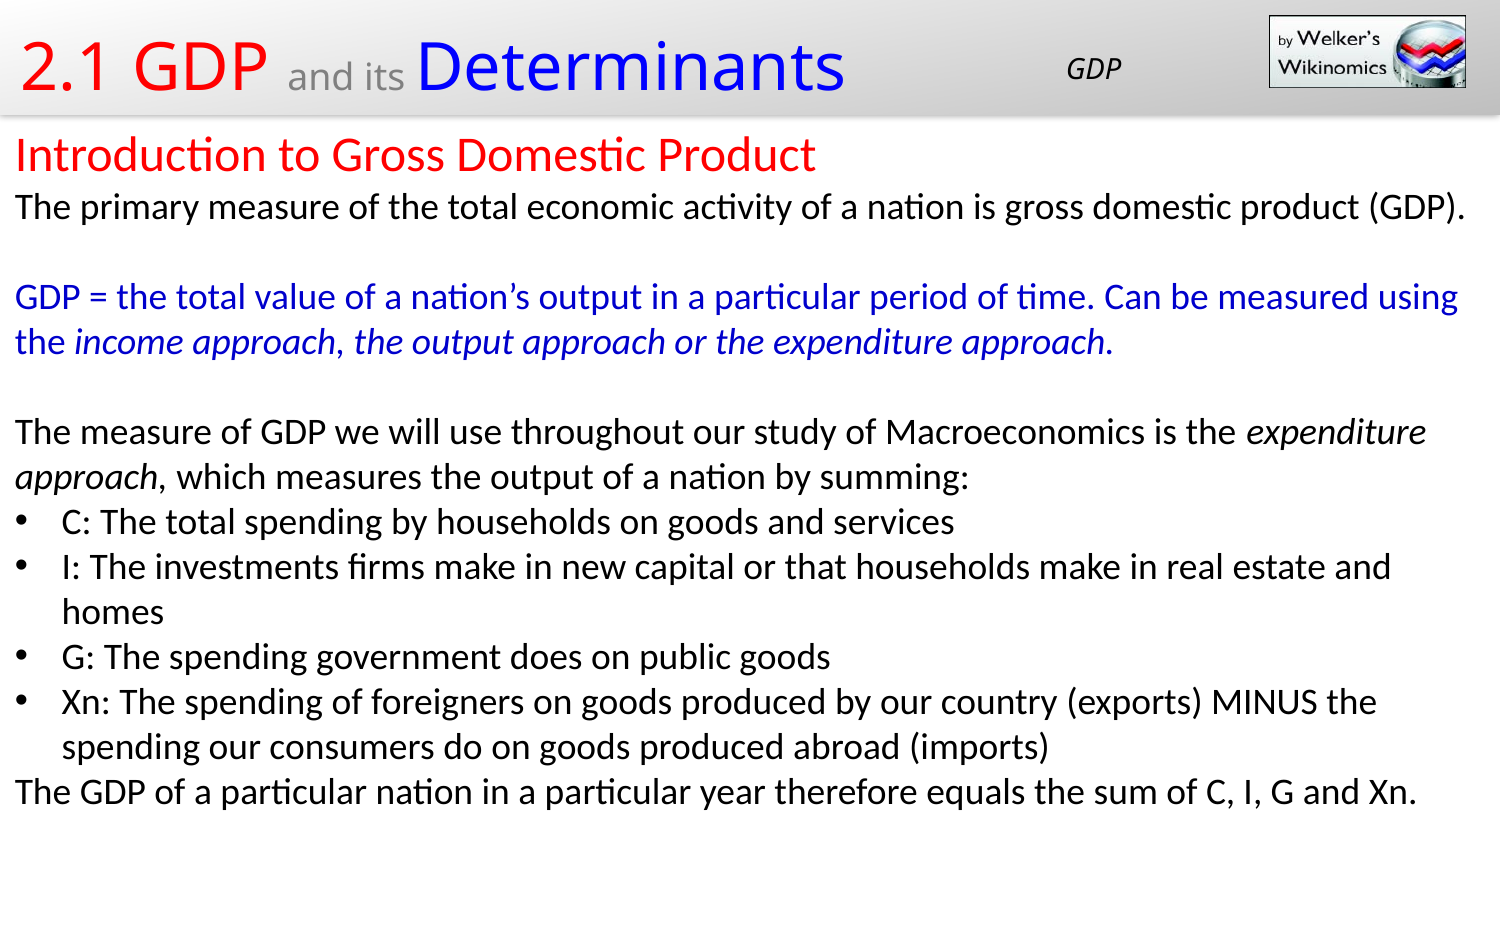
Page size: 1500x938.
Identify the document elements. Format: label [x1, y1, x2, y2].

text_box [0, 0, 1500, 115]
